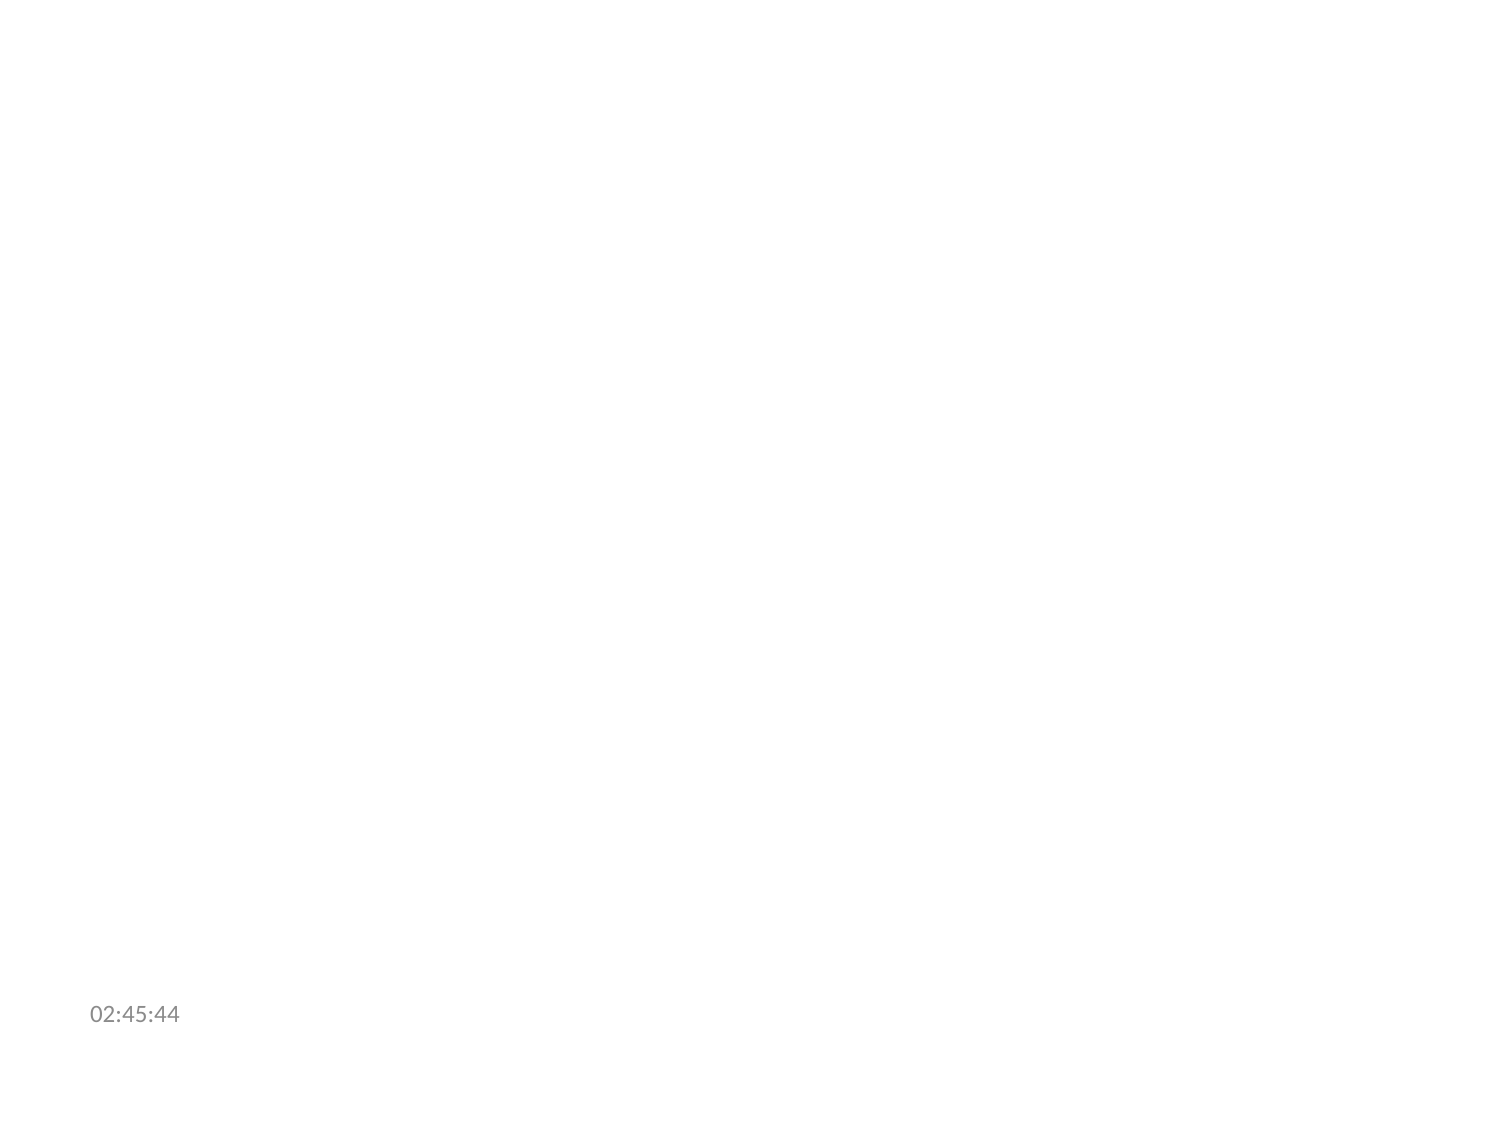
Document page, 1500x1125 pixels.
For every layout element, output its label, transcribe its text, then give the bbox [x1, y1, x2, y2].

text_box 15:35:09 [75, 982, 425, 1043]
